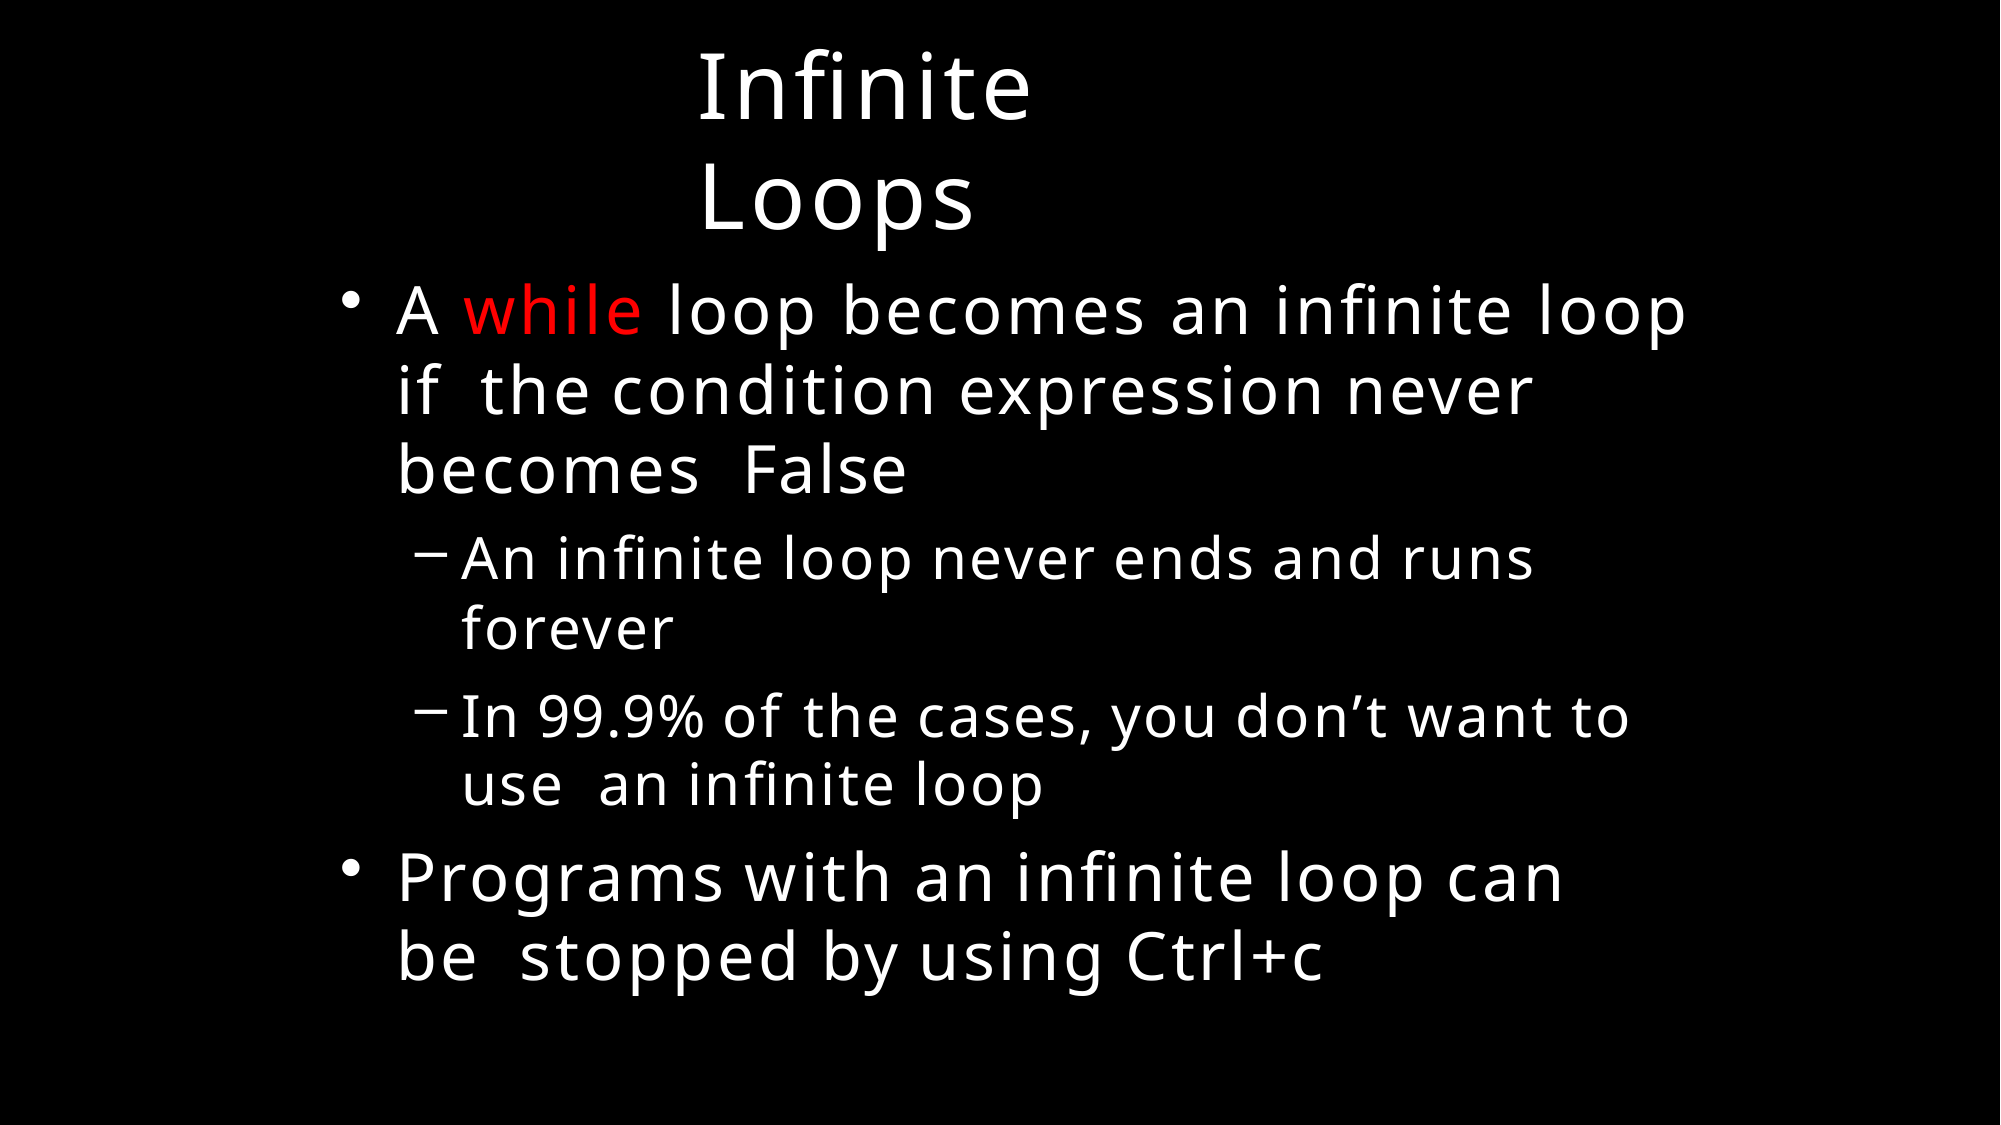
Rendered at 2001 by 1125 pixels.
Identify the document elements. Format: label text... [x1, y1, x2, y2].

text_box A while loop becomes an infinite loop if the condition expression never becomes False An infinite loop never ends and runs forever In 99.9% of the cases, you don’t want to use an infinite loop Programs with an infinite loop can be stopped by using Ctrl+c [337, 265, 1703, 995]
title Infinite Loops [695, 25, 1304, 248]
